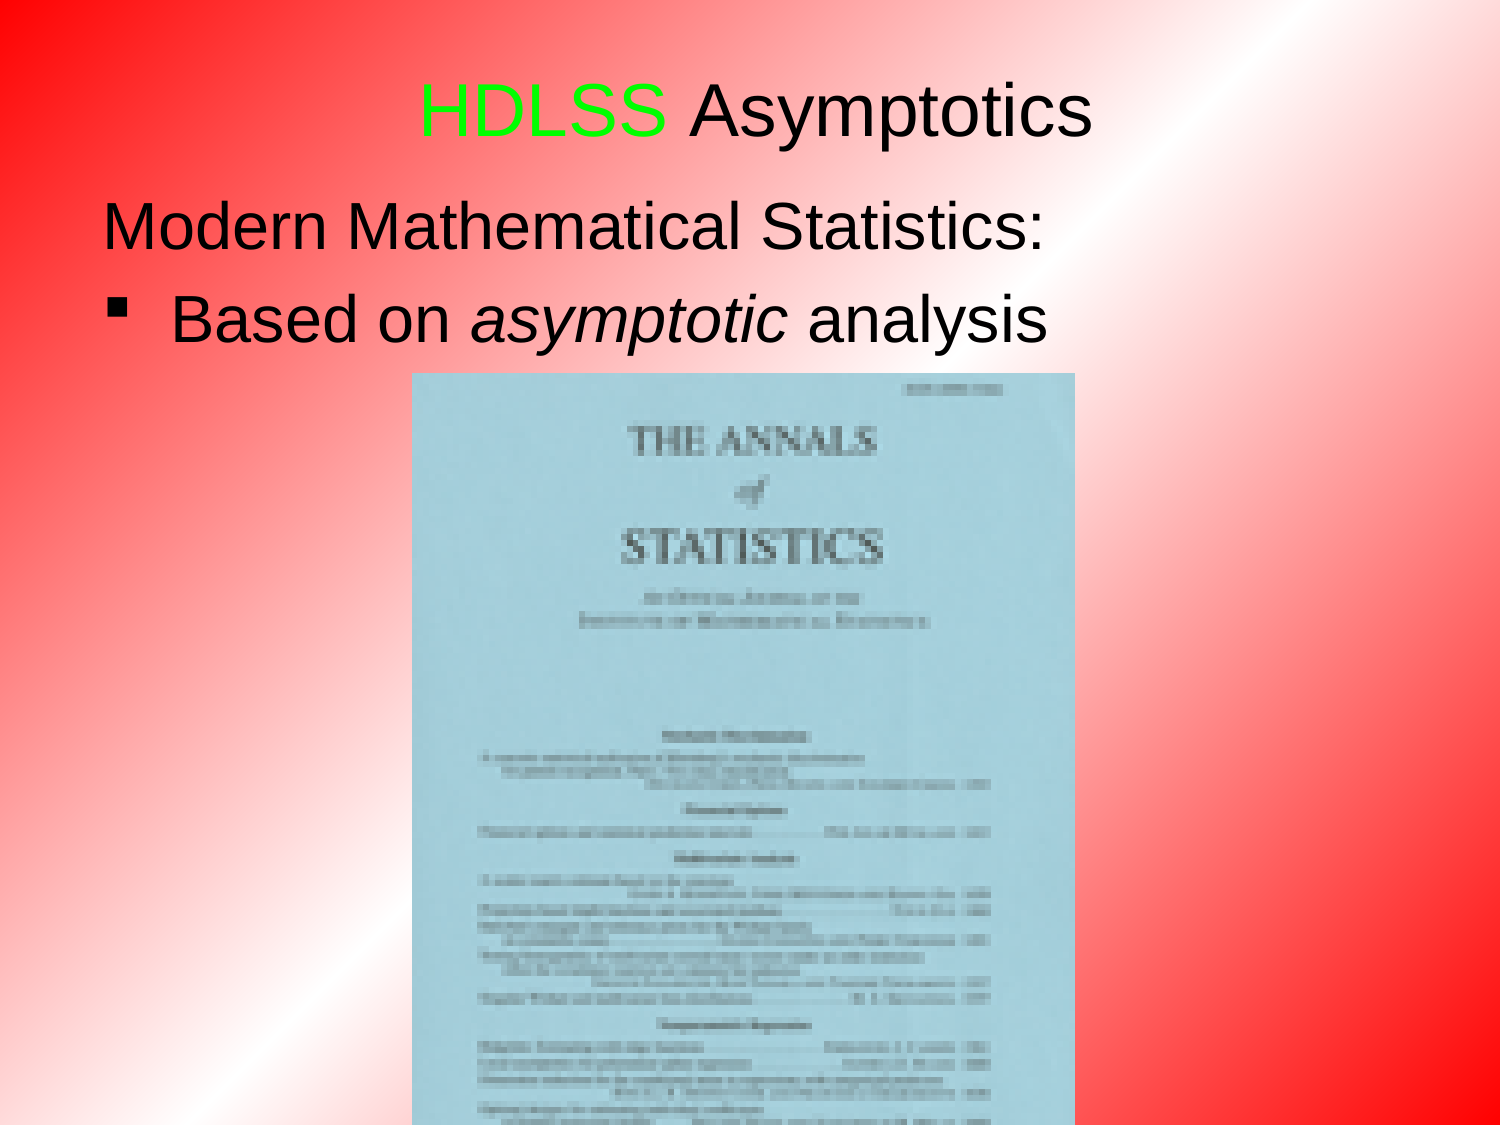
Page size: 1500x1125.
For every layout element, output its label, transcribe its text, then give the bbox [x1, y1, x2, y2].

picture [412, 373, 1076, 1125]
title HDLSS Asymptotics [50, 24, 1463, 188]
list Modern Mathematical Statistics: Based on asymptotic analysis [87, 174, 1409, 1013]
